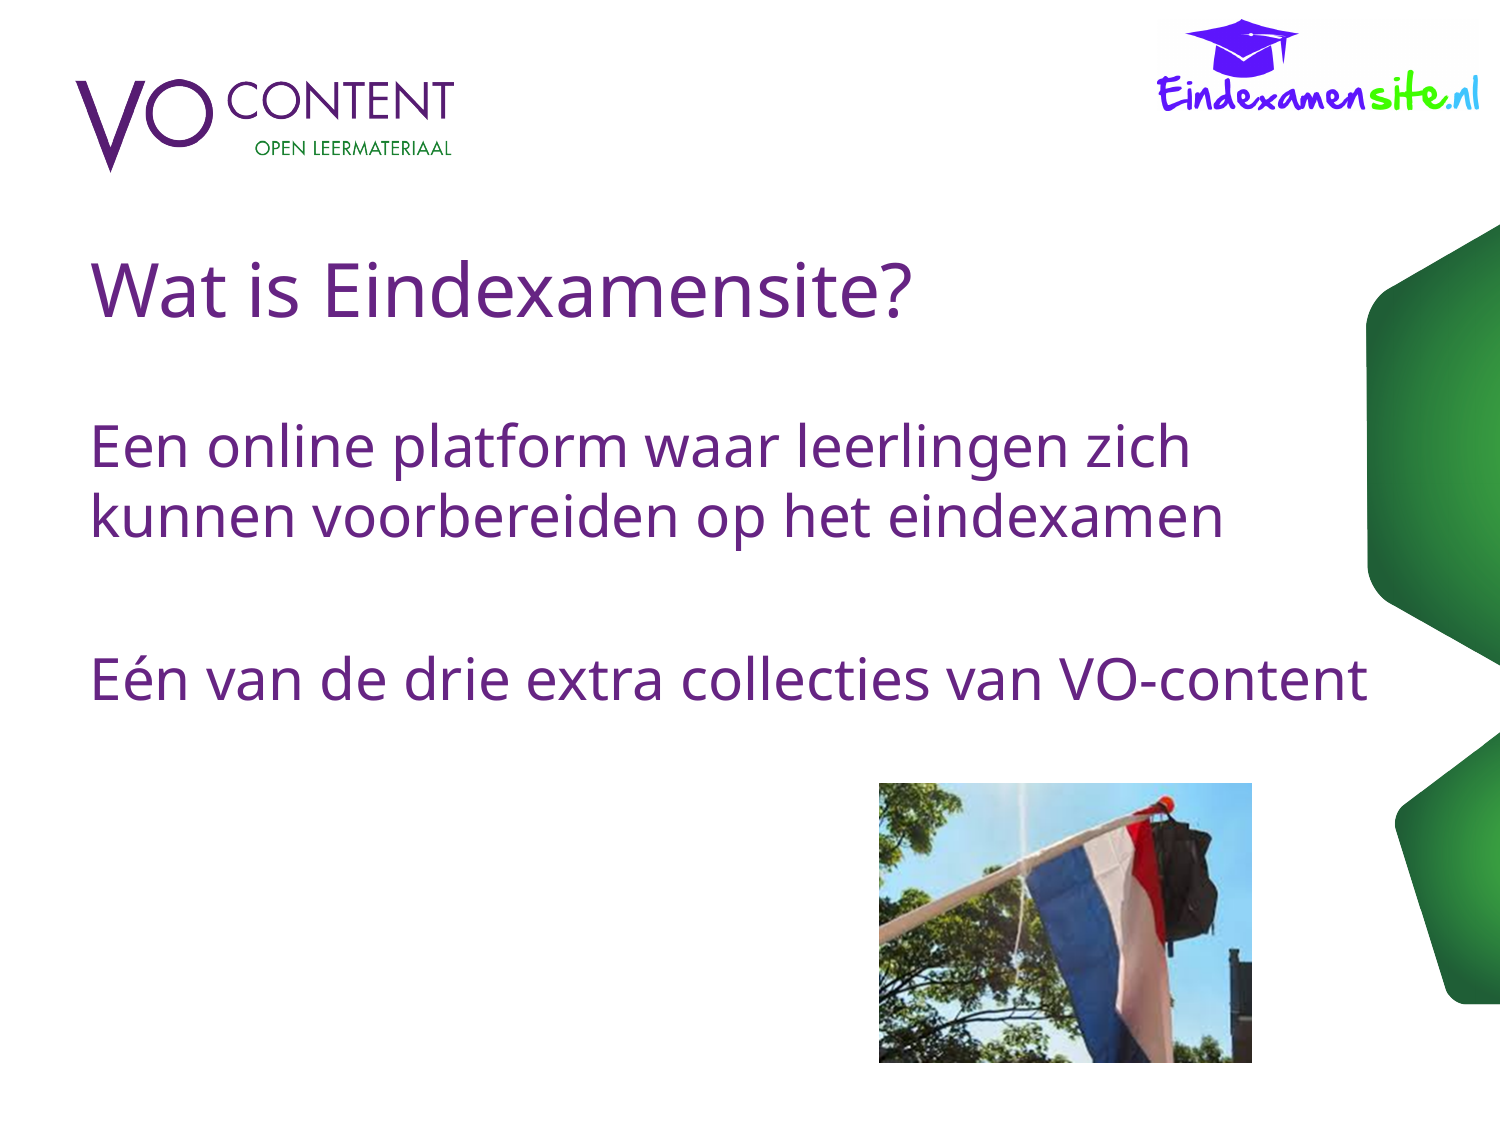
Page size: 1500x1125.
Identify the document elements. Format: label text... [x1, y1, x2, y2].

picture [879, 783, 1252, 1063]
list Een online platform waar leerlingen zich kunnen voorbereiden op het eindexamen Eén van de drie extra collecties van VO-content [75, 401, 1386, 905]
picture [75, 79, 454, 173]
title Wat is Eindexamensite? [75, 177, 1319, 399]
picture [1157, 19, 1480, 111]
picture [1366, 222, 1500, 1005]
